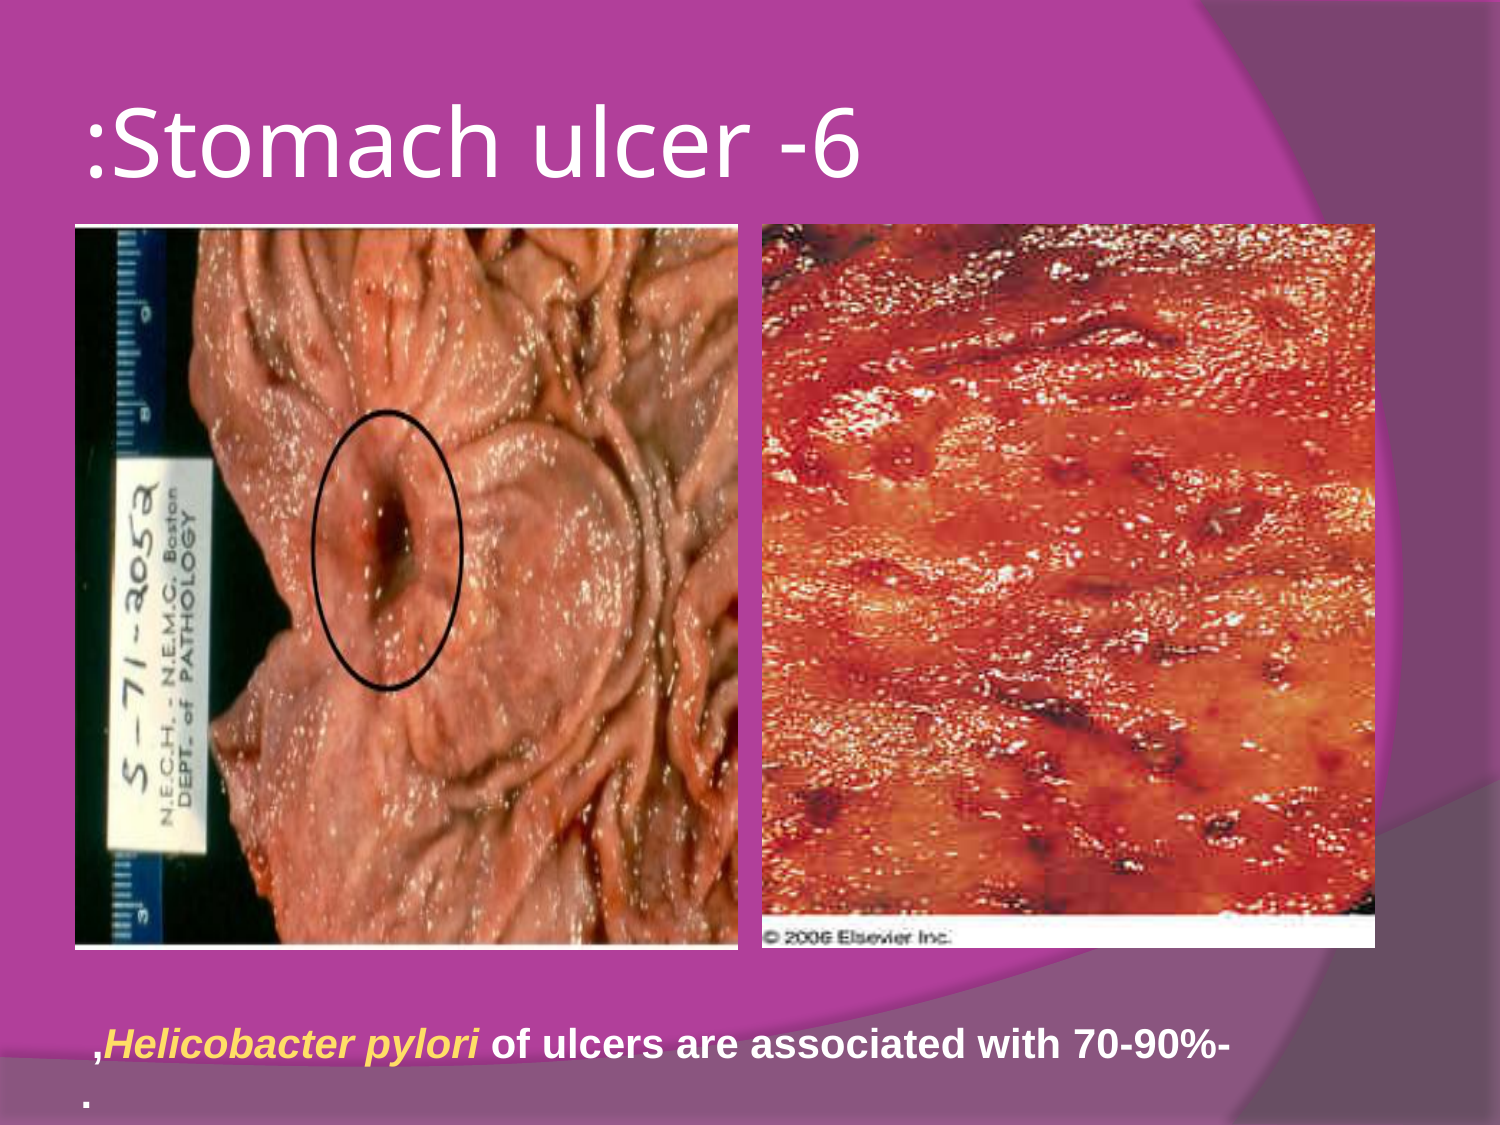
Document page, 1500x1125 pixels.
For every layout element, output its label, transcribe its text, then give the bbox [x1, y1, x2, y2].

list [762, 224, 1376, 948]
text_box -70-90% of ulcers are associated with Helicobacter pylori, . [65, 1009, 1247, 1125]
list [74, 224, 738, 951]
title 6- Stomach ulcer: [75, 45, 1300, 233]
